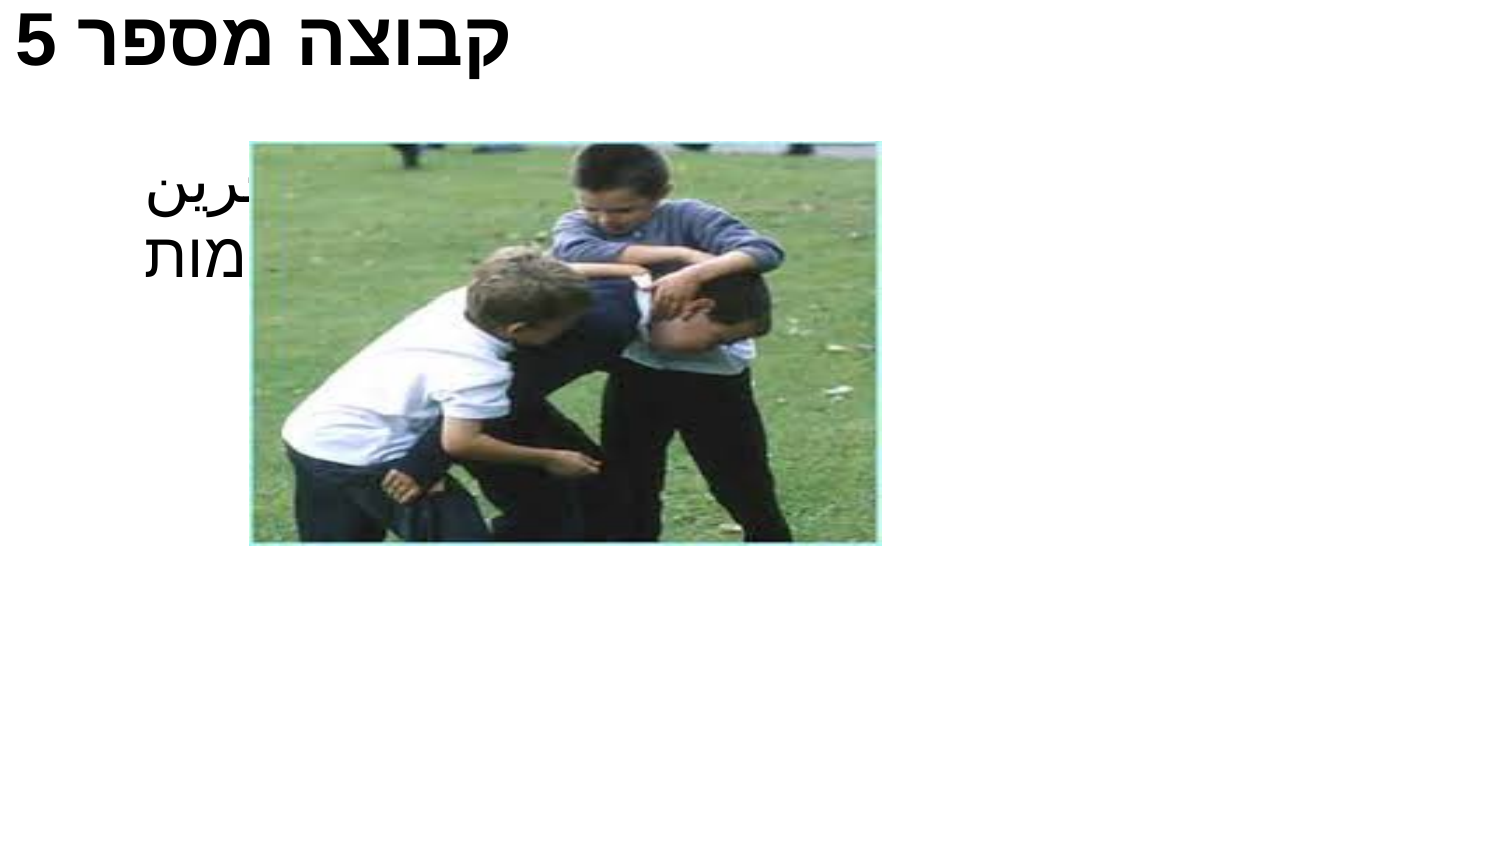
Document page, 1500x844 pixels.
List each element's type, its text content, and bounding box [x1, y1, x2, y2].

list عدم الشجار مع الاخرين לא להשתמש באלימות [129, 175, 1480, 737]
picture [249, 141, 883, 546]
text_box קבוצה מספר 5 [0, 0, 1500, 175]
